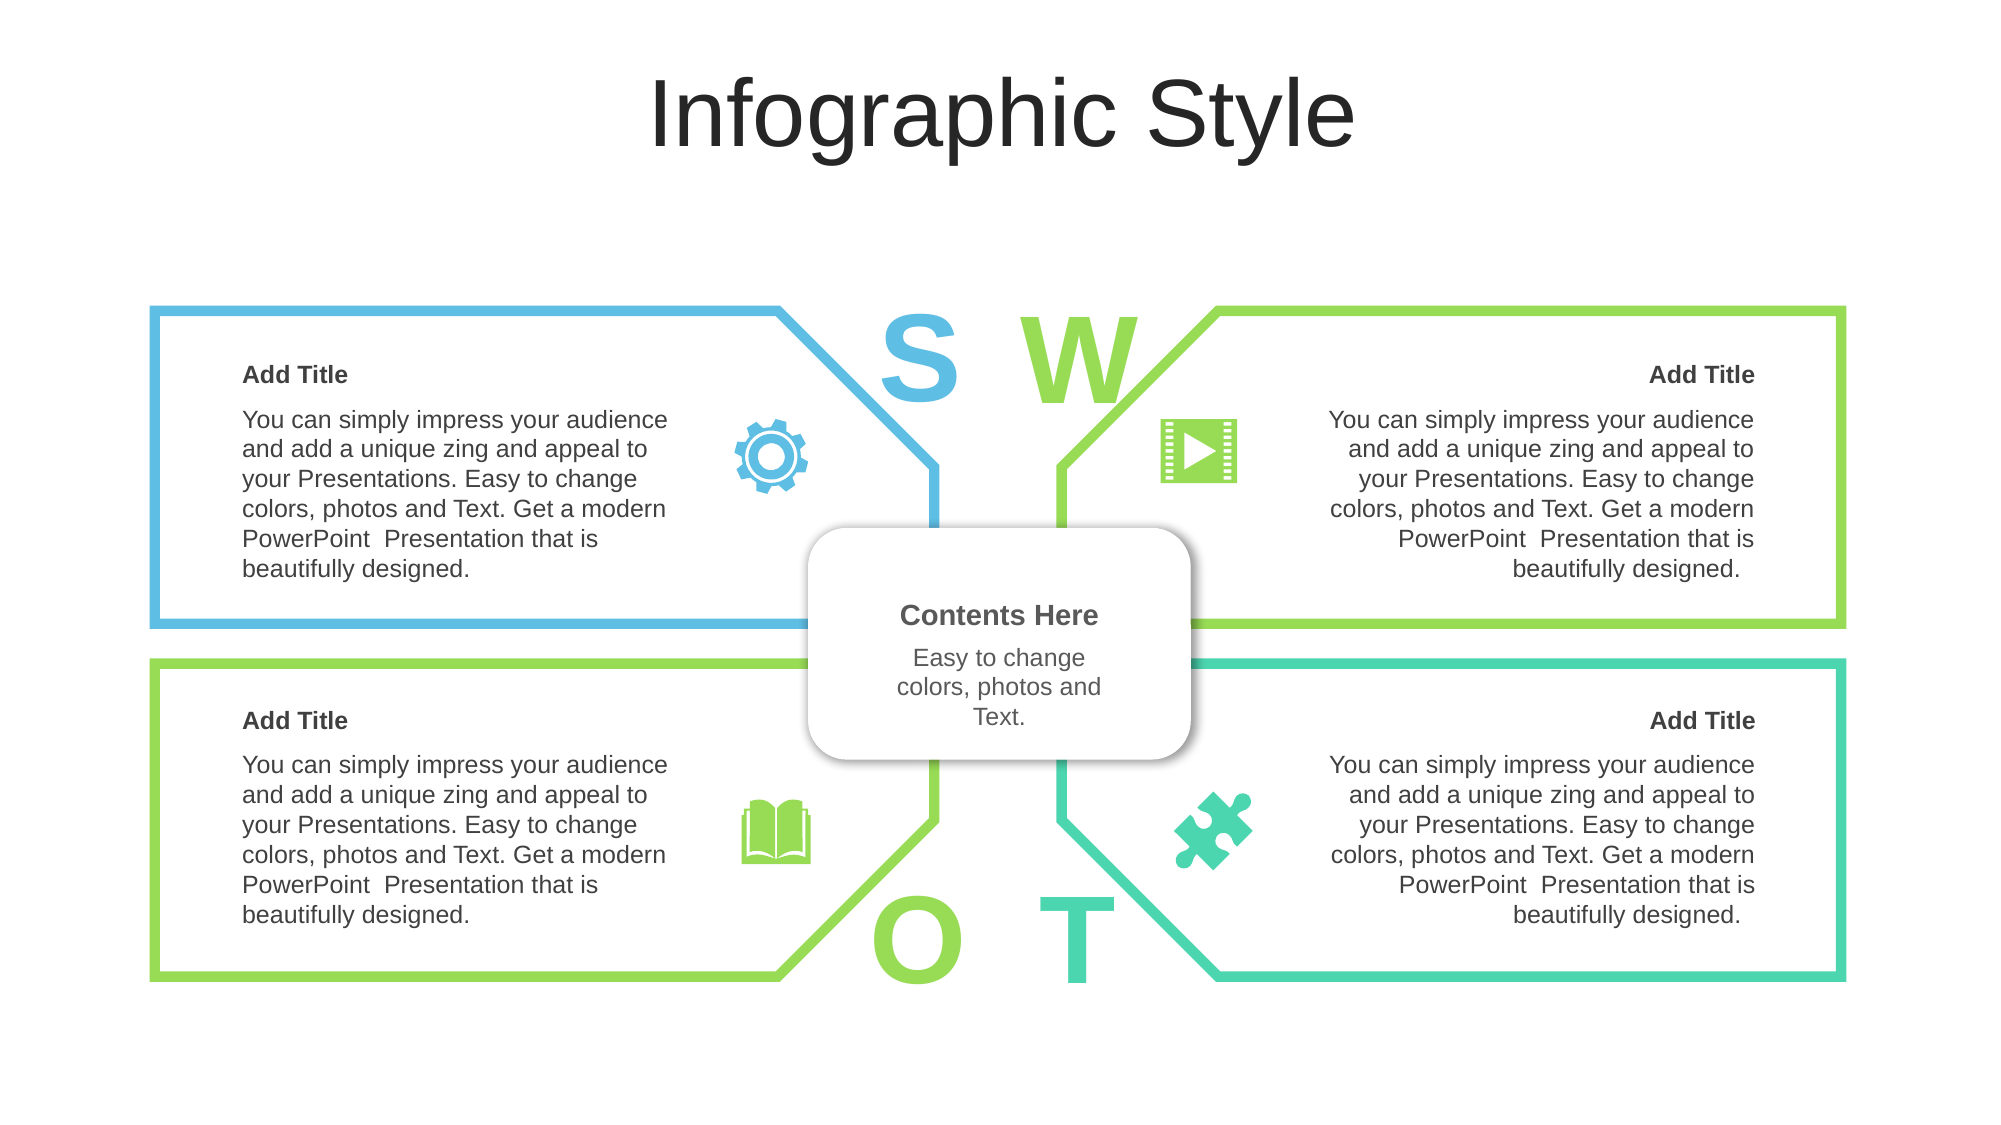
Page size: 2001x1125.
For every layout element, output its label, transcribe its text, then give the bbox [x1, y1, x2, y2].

text_box S [838, 269, 1001, 434]
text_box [1289, 697, 1771, 939]
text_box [861, 589, 1138, 699]
text_box [733, 417, 810, 496]
text_box [1160, 418, 1238, 484]
text_box T [996, 850, 1159, 1016]
text_box W [998, 270, 1161, 436]
list Infographic Style [53, 55, 1952, 175]
text_box [740, 798, 812, 866]
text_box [227, 351, 710, 593]
text_box [1172, 790, 1255, 872]
text_box [153, 662, 936, 978]
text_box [1288, 351, 1771, 593]
text_box [1060, 662, 1843, 978]
text_box [1060, 309, 1843, 625]
text_box O [837, 850, 996, 1016]
text_box [807, 527, 1192, 761]
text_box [227, 697, 710, 939]
text_box [153, 309, 936, 625]
